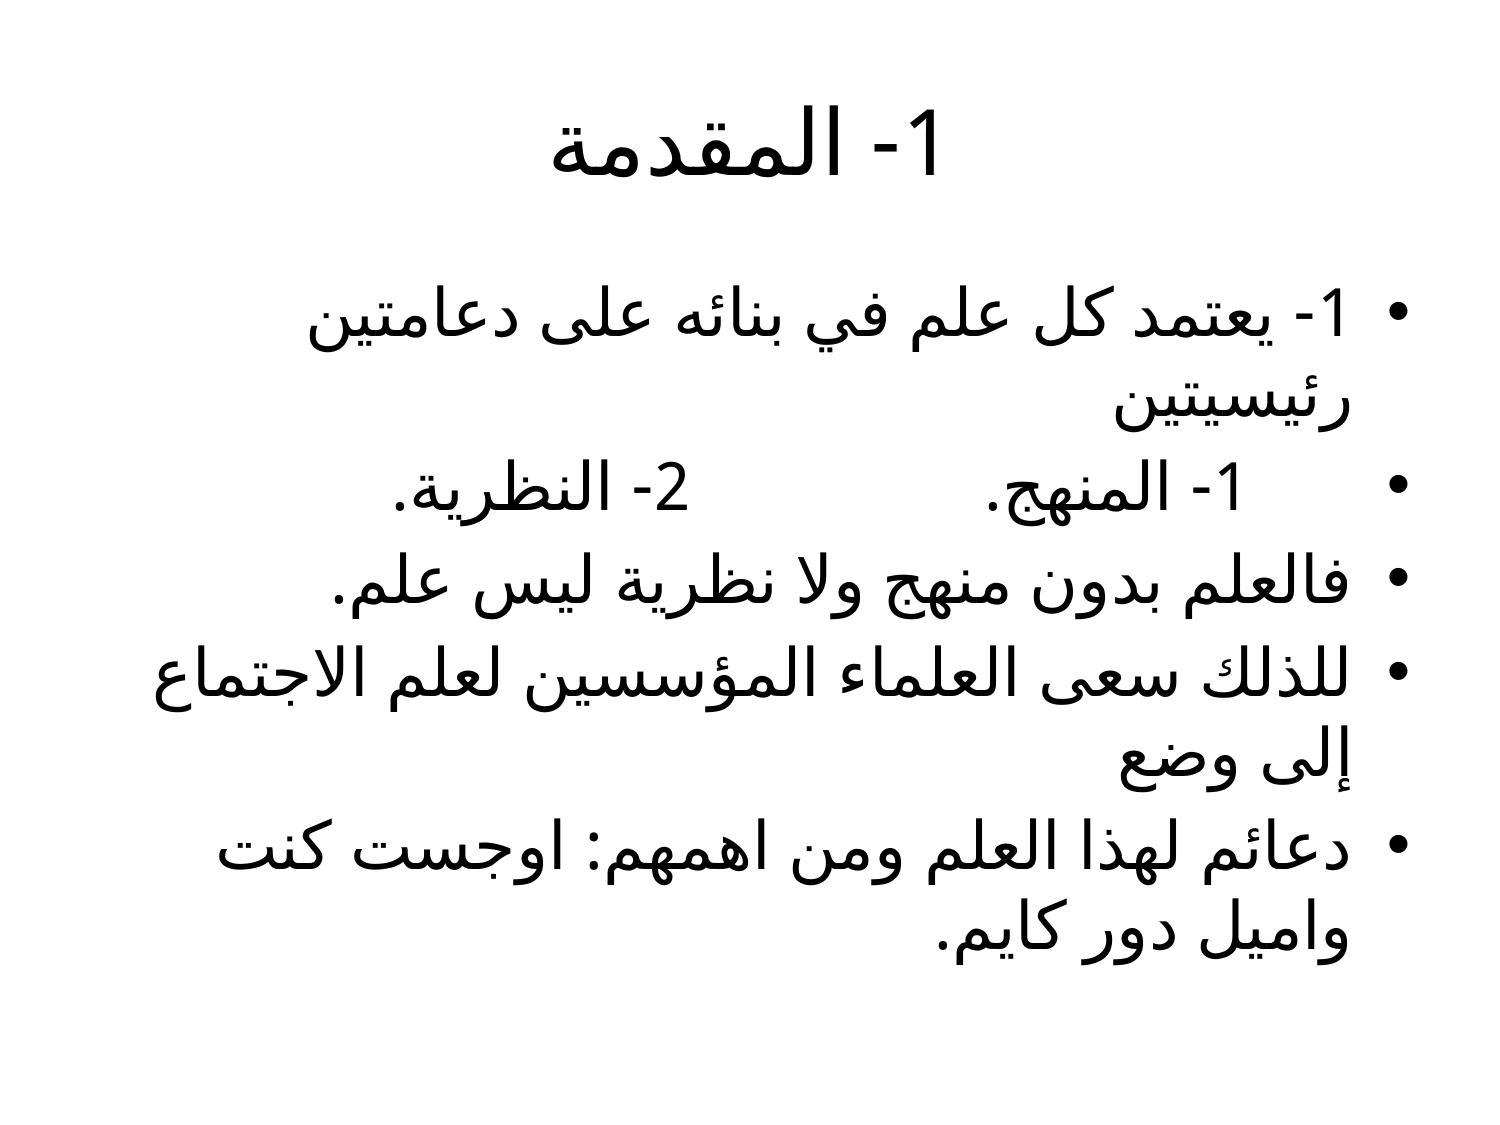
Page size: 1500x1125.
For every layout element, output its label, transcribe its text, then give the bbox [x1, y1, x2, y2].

list 1- يعتمد كل علم في بنائه على دعامتين رئيسيتين 1- المنهج. 2- النظرية. فالعلم بدون منهج ولا نظرية ليس علم. للذلك سعى العلماء المؤسسين لعلم الاجتماع إلى وضع دعائم لهذا العلم ومن اهمهم: اوجست كنت واميل دور كايم. [75, 262, 1425, 1005]
title 1- المقدمة [75, 45, 1425, 233]
